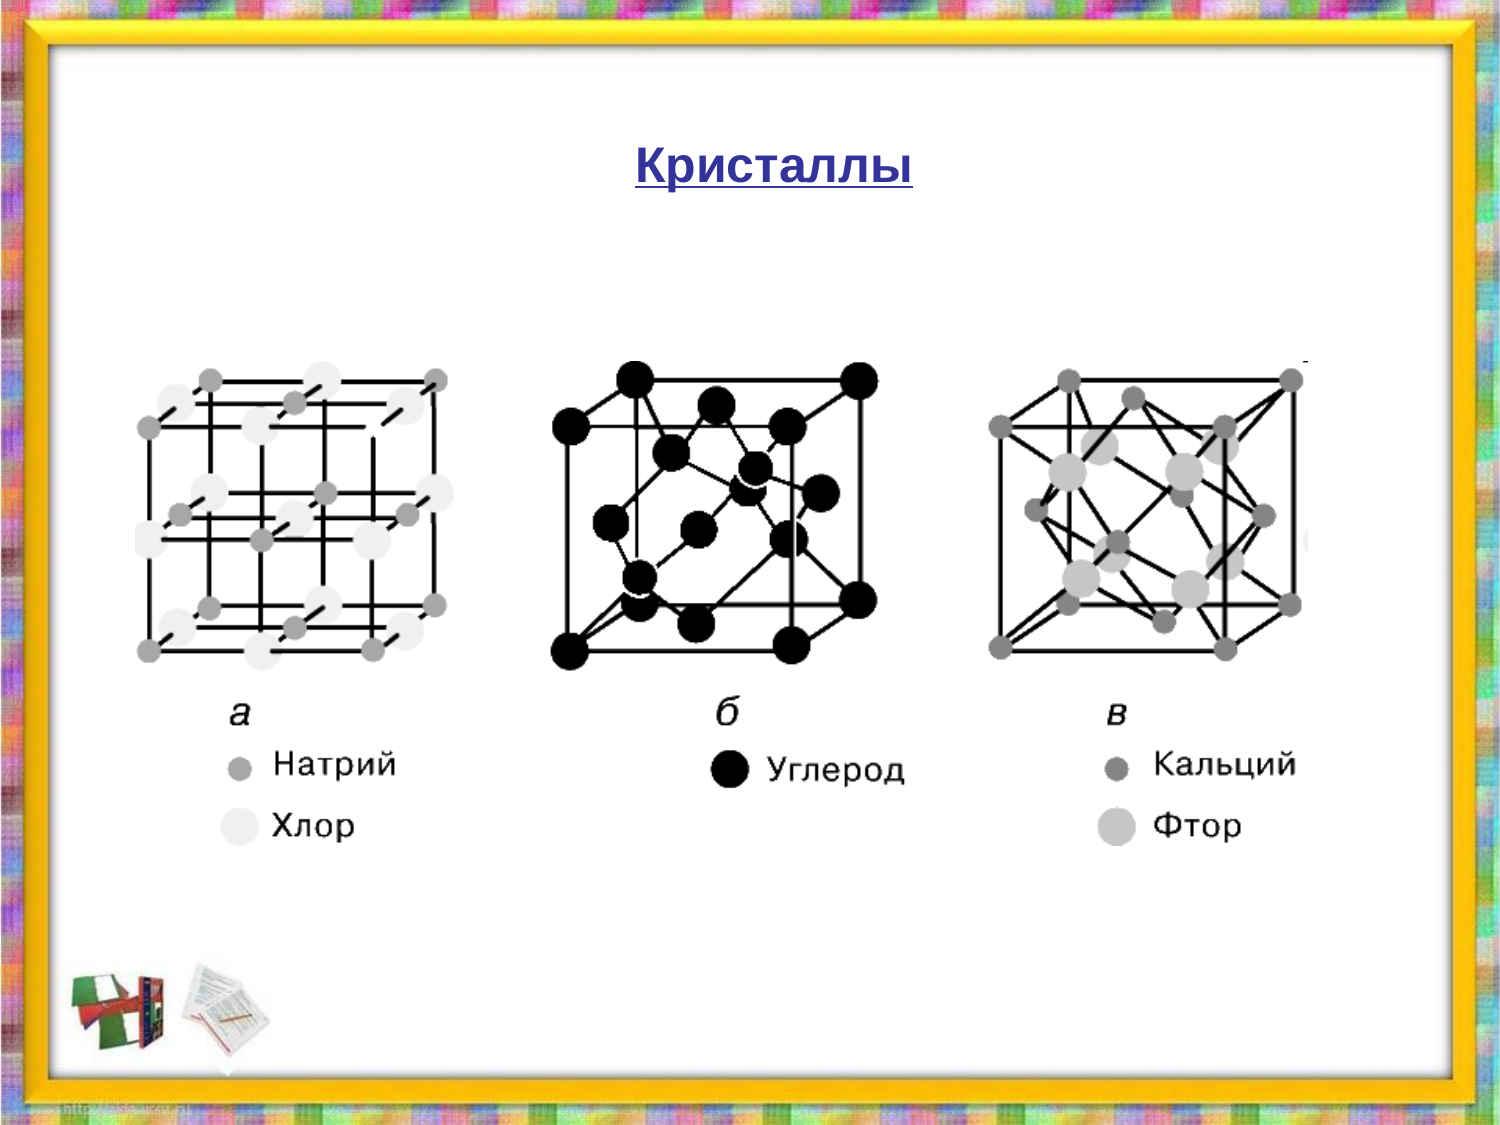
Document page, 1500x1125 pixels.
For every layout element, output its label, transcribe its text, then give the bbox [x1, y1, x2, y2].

text_box Кристаллы [620, 125, 929, 201]
picture [0, 0, 1500, 1125]
